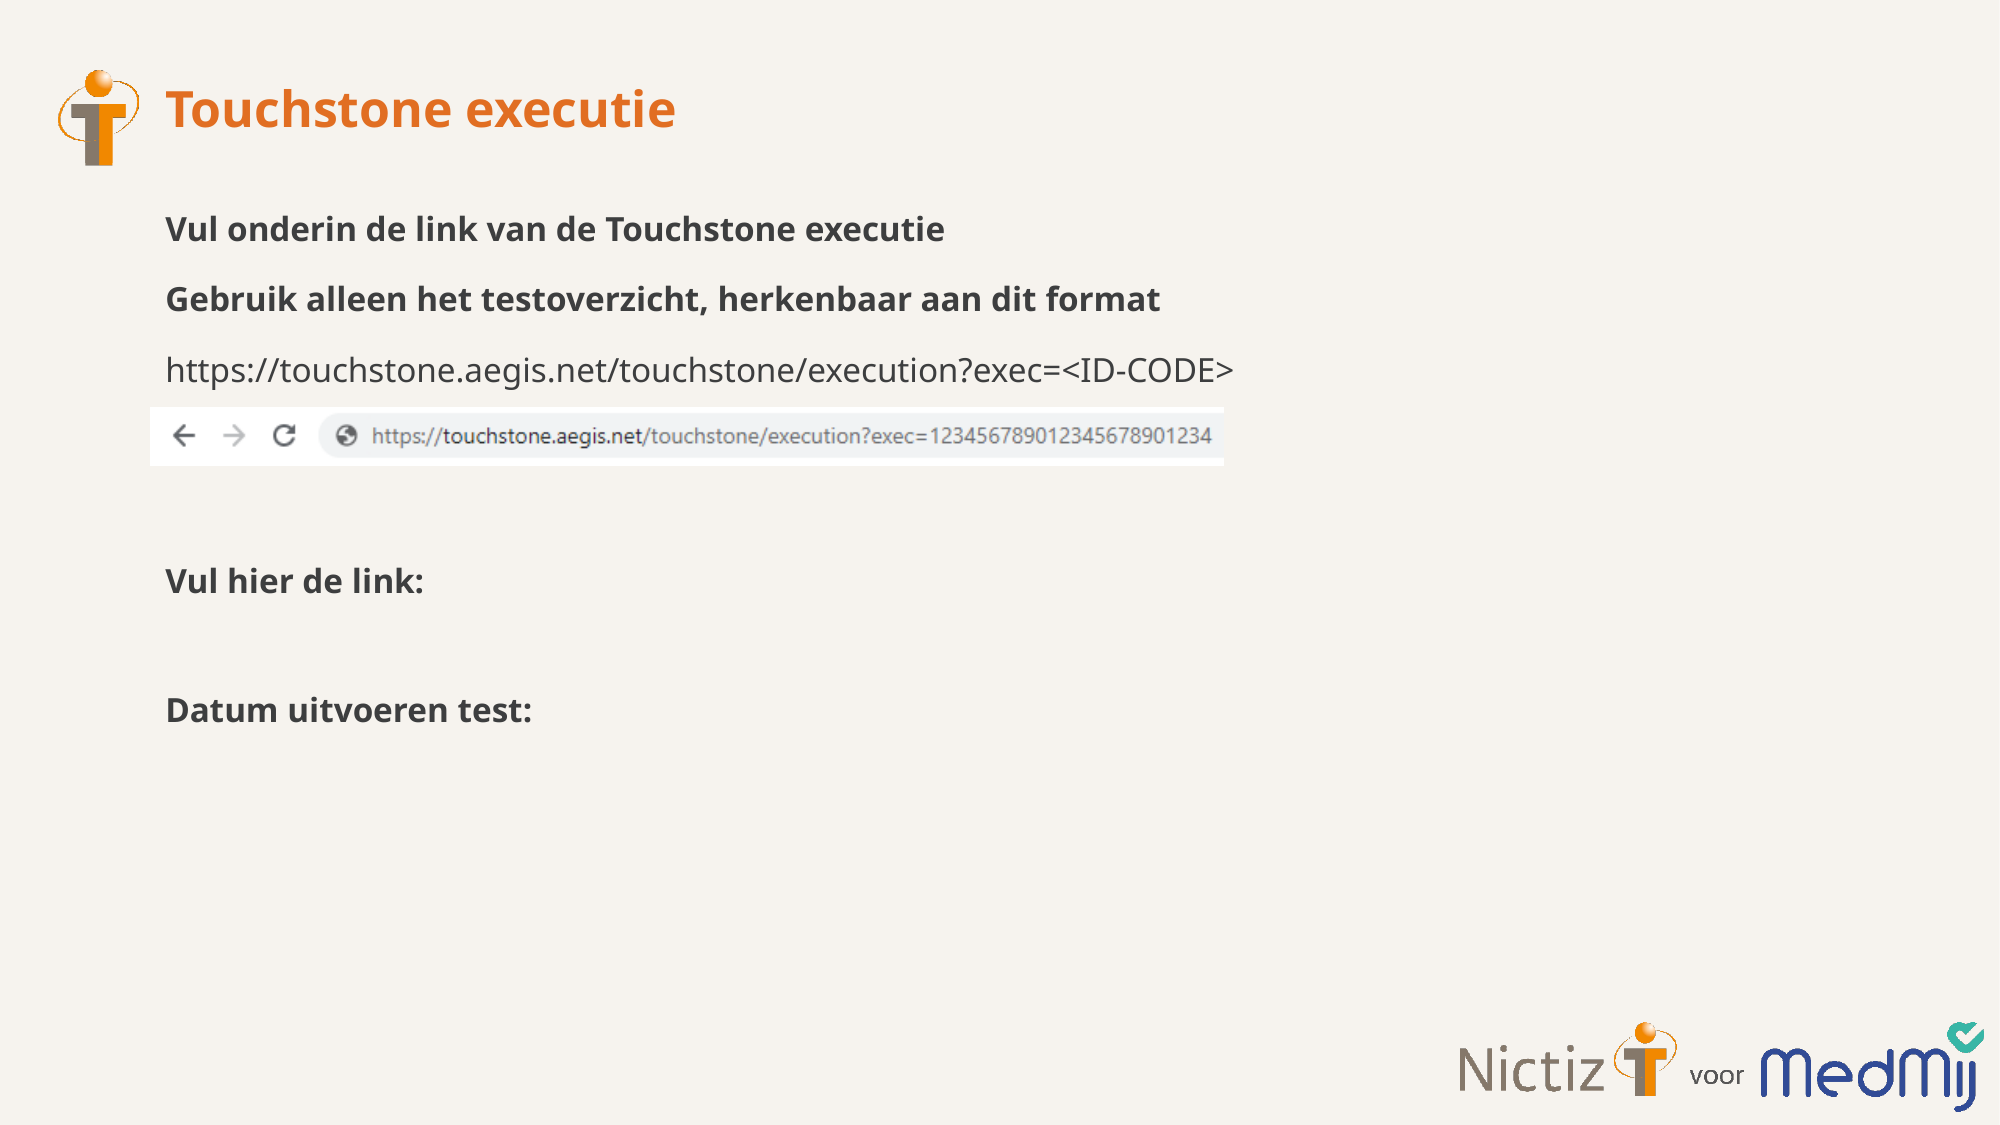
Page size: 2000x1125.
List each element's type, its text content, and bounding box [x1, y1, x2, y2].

picture [50, 66, 151, 187]
picture [150, 407, 1224, 466]
list Vul onderin de link van de Touchstone executie Gebruik alleen het testoverzicht, herkenbaar aan dit format https://touchstone.aegis.net/touchstone/execution?exec=<ID-CODE> Vul hier de link: Datum uitvoeren test: [150, 190, 1850, 1007]
picture [1457, 1019, 1988, 1113]
title Touchstone executie [150, 76, 1850, 165]
